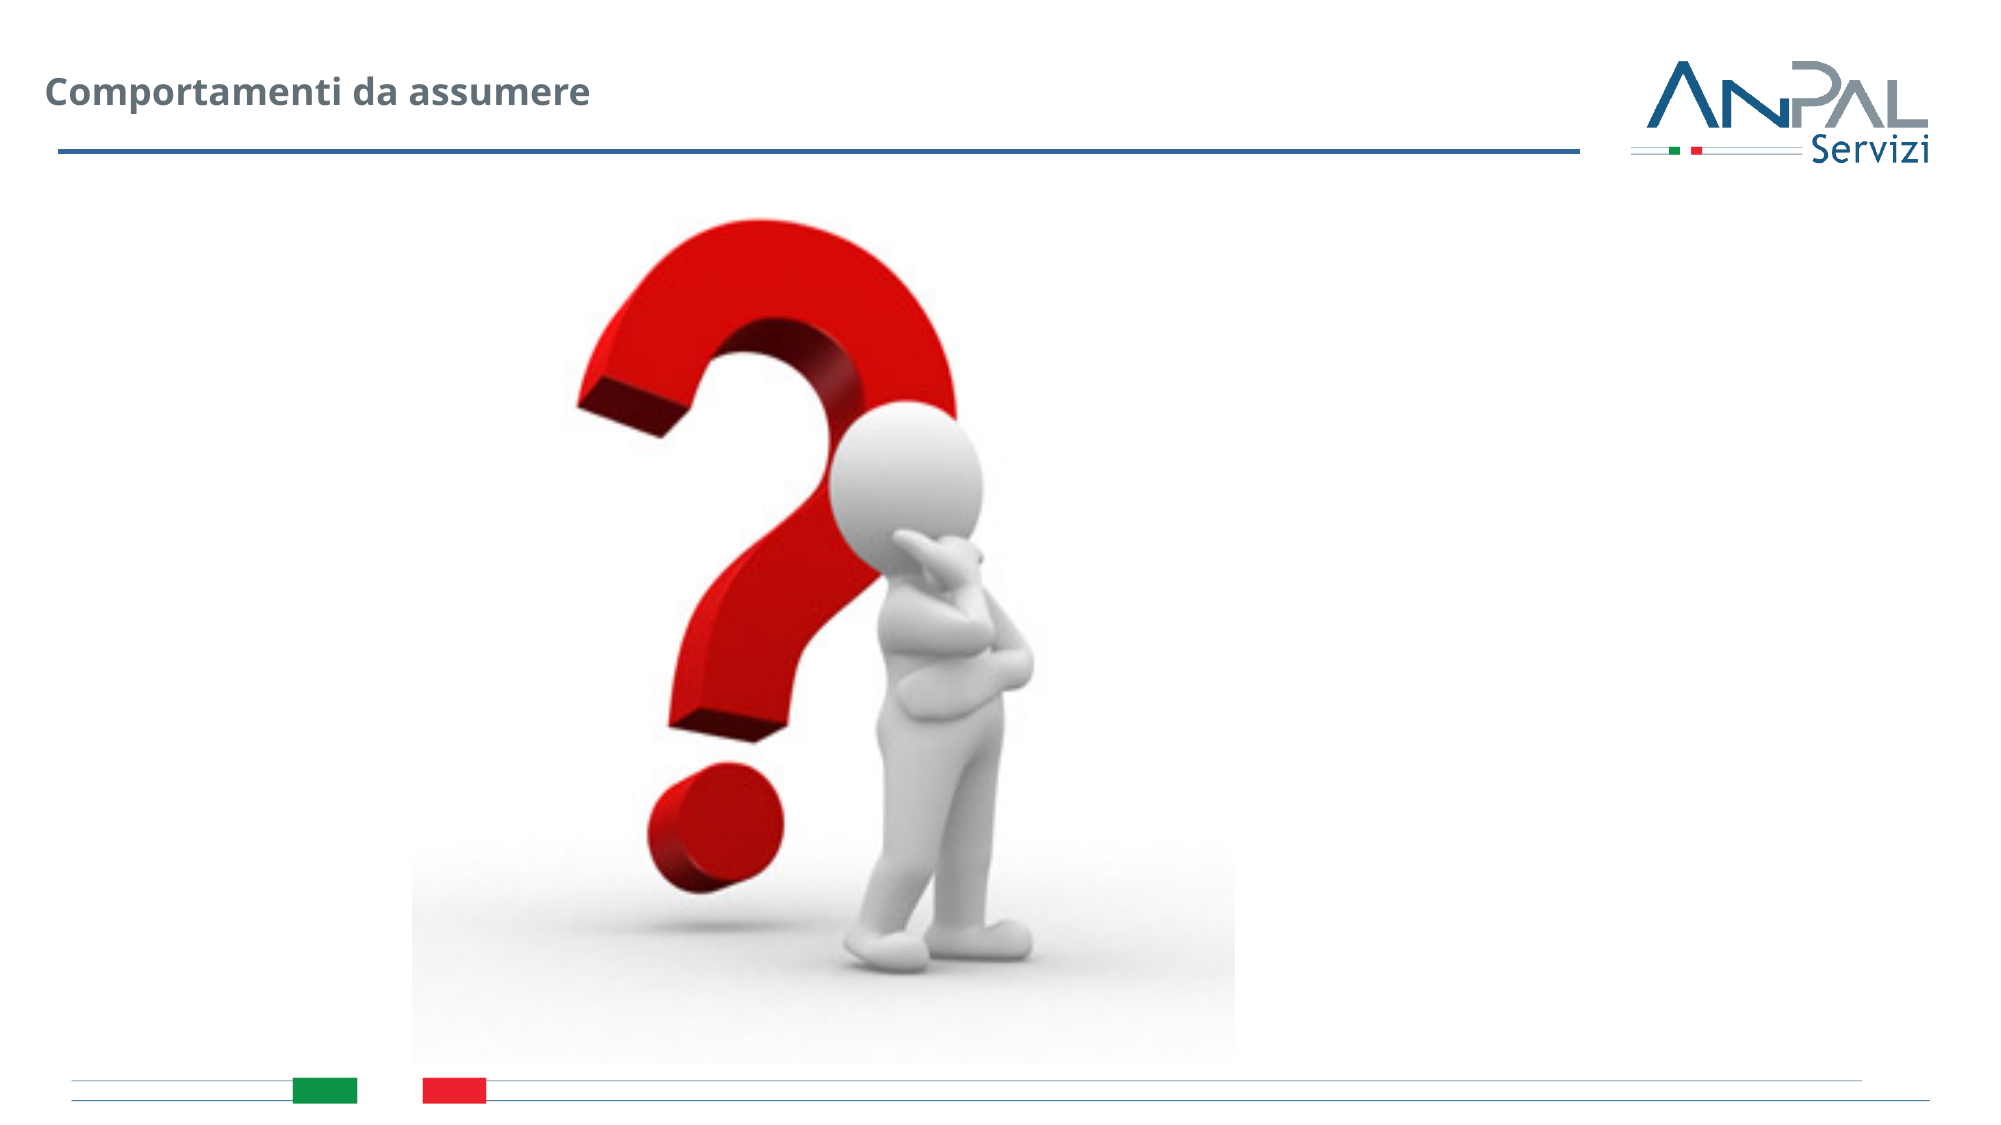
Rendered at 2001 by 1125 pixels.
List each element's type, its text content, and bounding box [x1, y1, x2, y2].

text_box Comportamenti da assumere [29, 60, 607, 121]
picture [1631, 61, 1932, 172]
picture [412, 171, 1235, 1065]
